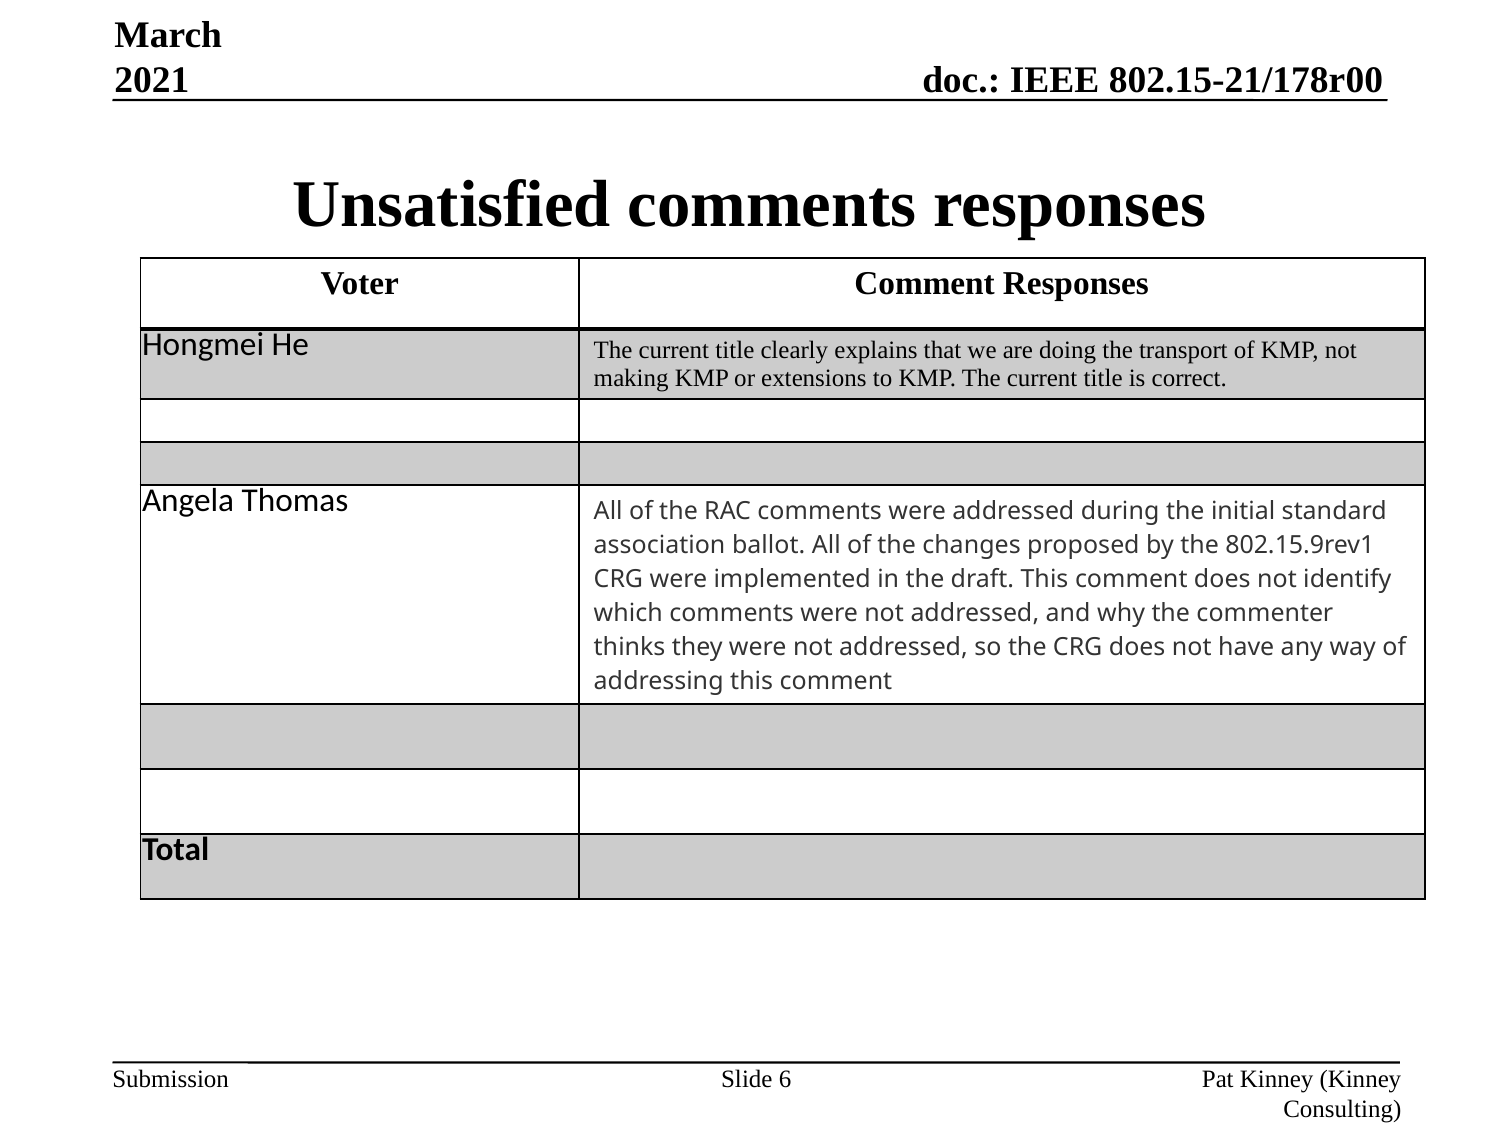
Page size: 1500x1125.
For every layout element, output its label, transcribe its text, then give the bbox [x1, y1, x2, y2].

slide_number Slide 6 [712, 1061, 800, 1093]
table_cell [580, 705, 1424, 768]
table_cell [141, 770, 578, 833]
table_cell [580, 770, 1424, 833]
table_cell All of the RAC comments were addressed during the initial standard association ballot. All of the changes proposed by the 802.15.9rev1 CRG were implemented in the draft. This comment does not identify which comments were not addressed, and why the commenter thinks they were not addressed, so the CRG does not have any way of addressing this comment [580, 486, 1424, 703]
table_cell The current title clearly explains that we are doing the transport of KMP, not making KMP or extensions to KMP. The current title is correct. [580, 331, 1424, 398]
footer Pat Kinney (Kinney Consulting) [1092, 1061, 1402, 1093]
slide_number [114, 54, 270, 101]
table_header Voter [141, 259, 578, 327]
table_cell Angela Thomas [141, 486, 578, 703]
table_cell Total [141, 835, 578, 898]
table_cell [580, 443, 1424, 484]
table_cell Hongmei He [141, 331, 578, 398]
table_cell [141, 400, 578, 441]
table_cell [580, 835, 1424, 898]
title Unsatisfied comments responses [52, 112, 1448, 288]
table_cell [580, 400, 1424, 441]
table_header Comment Responses [580, 259, 1424, 327]
table_cell [141, 705, 578, 768]
table_cell [141, 443, 578, 484]
